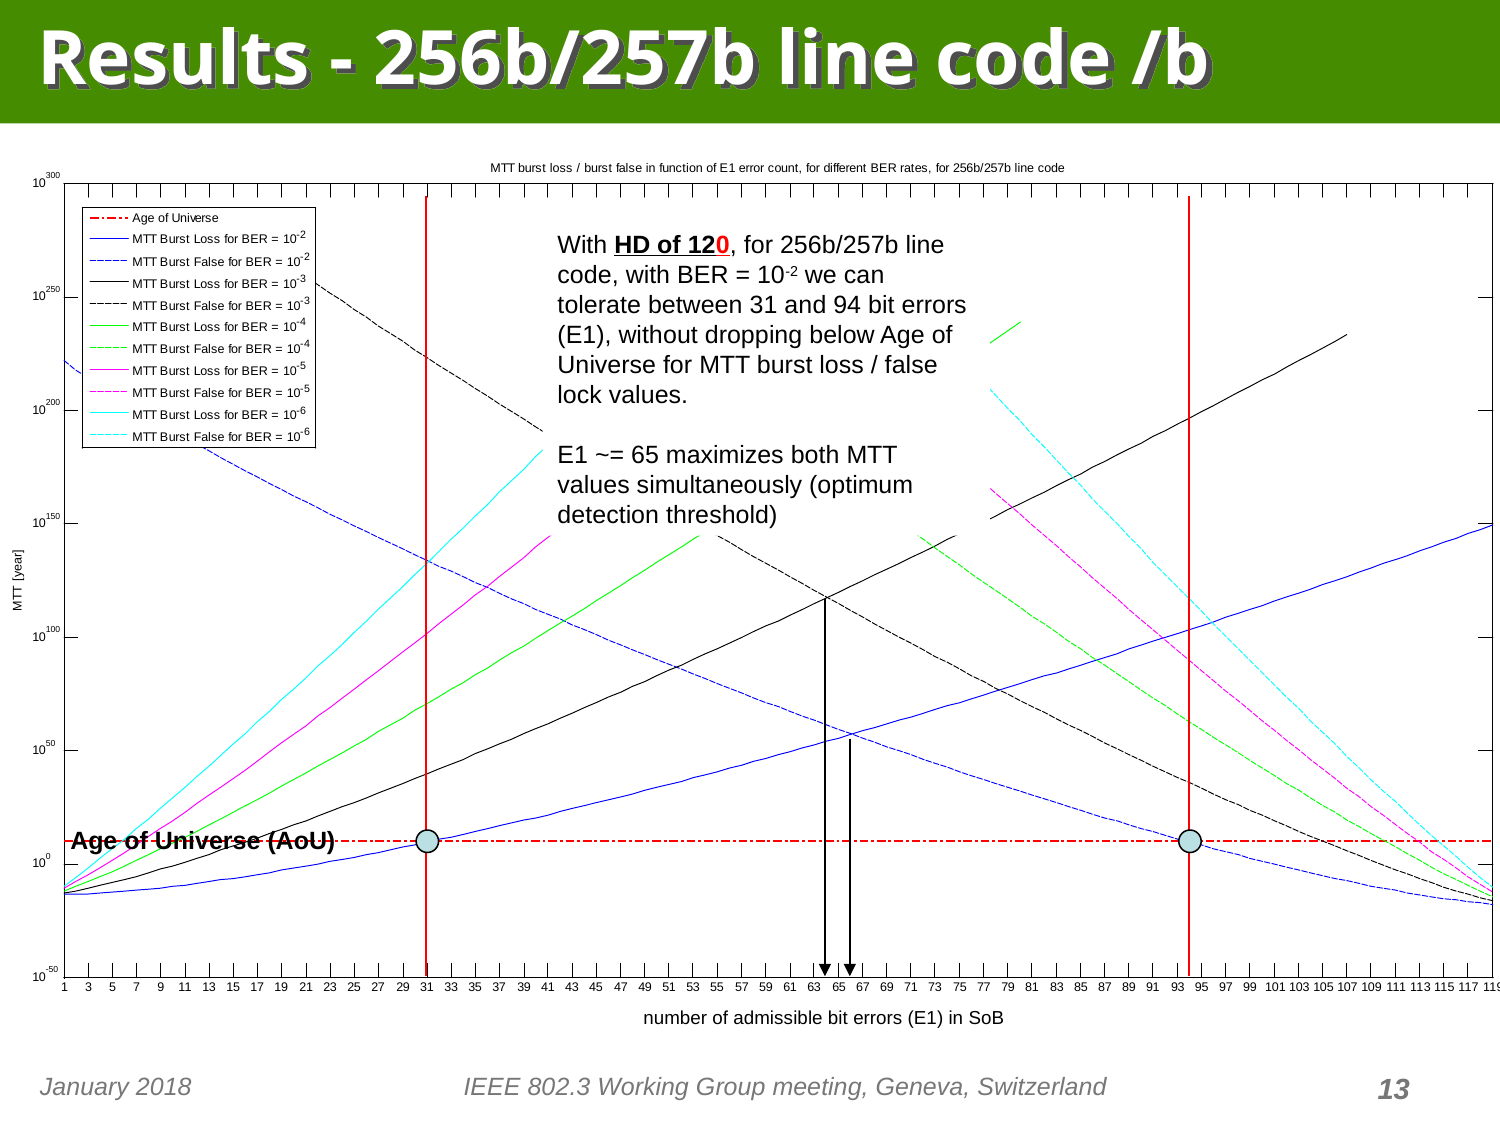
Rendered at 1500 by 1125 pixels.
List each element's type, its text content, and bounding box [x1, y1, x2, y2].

picture [0, 147, 1500, 1018]
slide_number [24, 1062, 337, 1103]
slide_number 13 [1237, 1062, 1426, 1103]
text_box number of admissible bit errors (E1) in SoB [628, 1025, 1019, 1036]
footer IEEE 802.3 Working Group meeting, Geneva, Switzerland [360, 1062, 1212, 1103]
title Results - 256b/257b line code /b [37, 4, 1462, 105]
